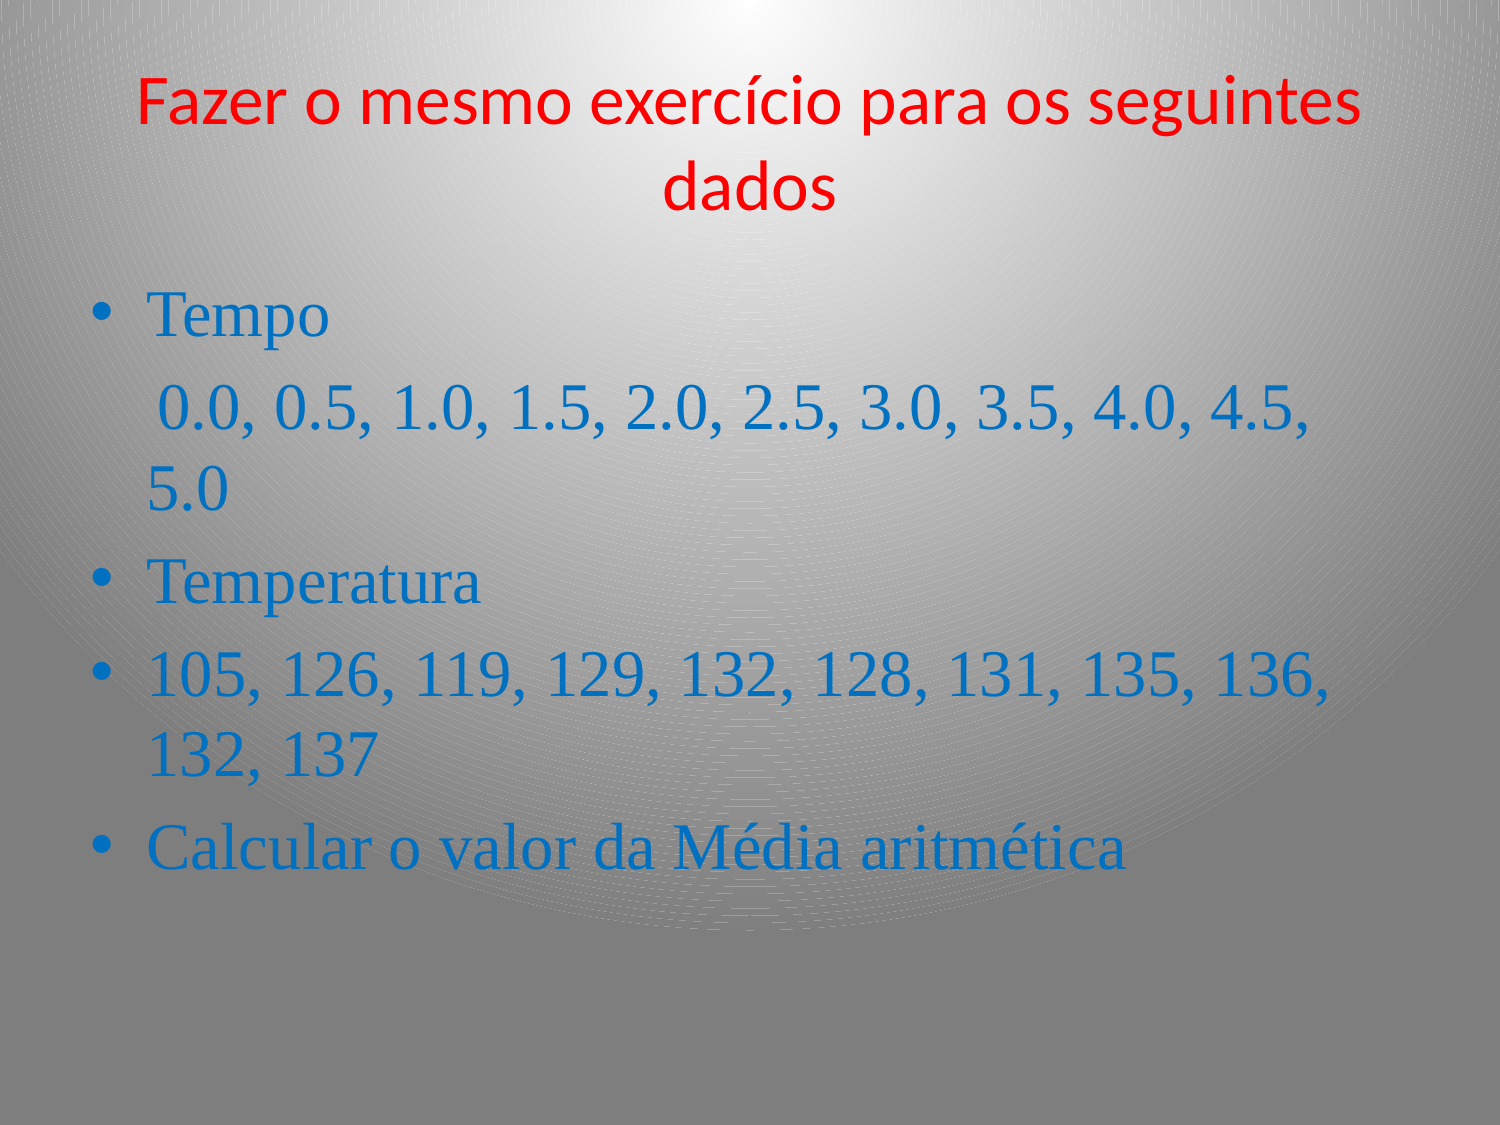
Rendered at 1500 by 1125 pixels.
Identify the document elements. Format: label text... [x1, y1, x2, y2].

list Tempo 0.0, 0.5, 1.0, 1.5, 2.0, 2.5, 3.0, 3.5, 4.0, 4.5, 5.0 Temperatura 105, 126, 119, 129, 132, 128, 131, 135, 136, 132, 137 Calcular o valor da Média aritmética [75, 262, 1425, 1005]
title Fazer o mesmo exercício para os seguintes dados [75, 45, 1425, 233]
